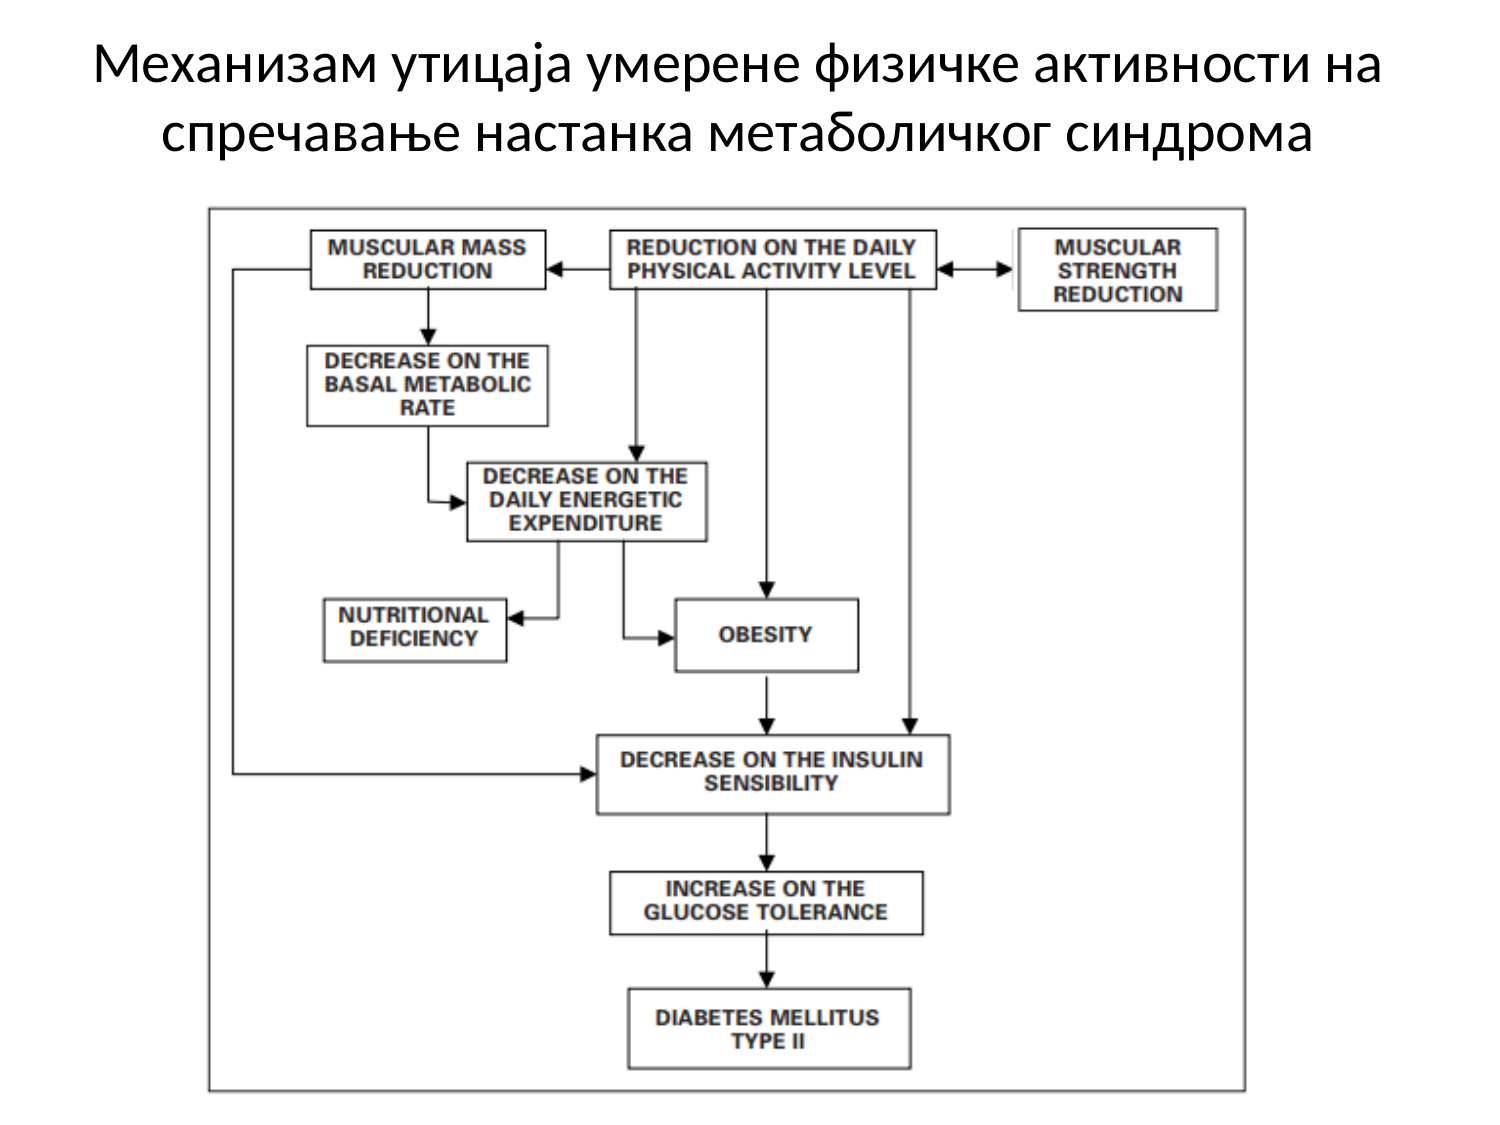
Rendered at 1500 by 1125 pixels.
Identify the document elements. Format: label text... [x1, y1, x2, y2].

picture [163, 187, 1278, 1102]
title Механизам утицаја умерене физичке активности на спречавање настанка метаболичког синдрома [0, 0, 1477, 188]
